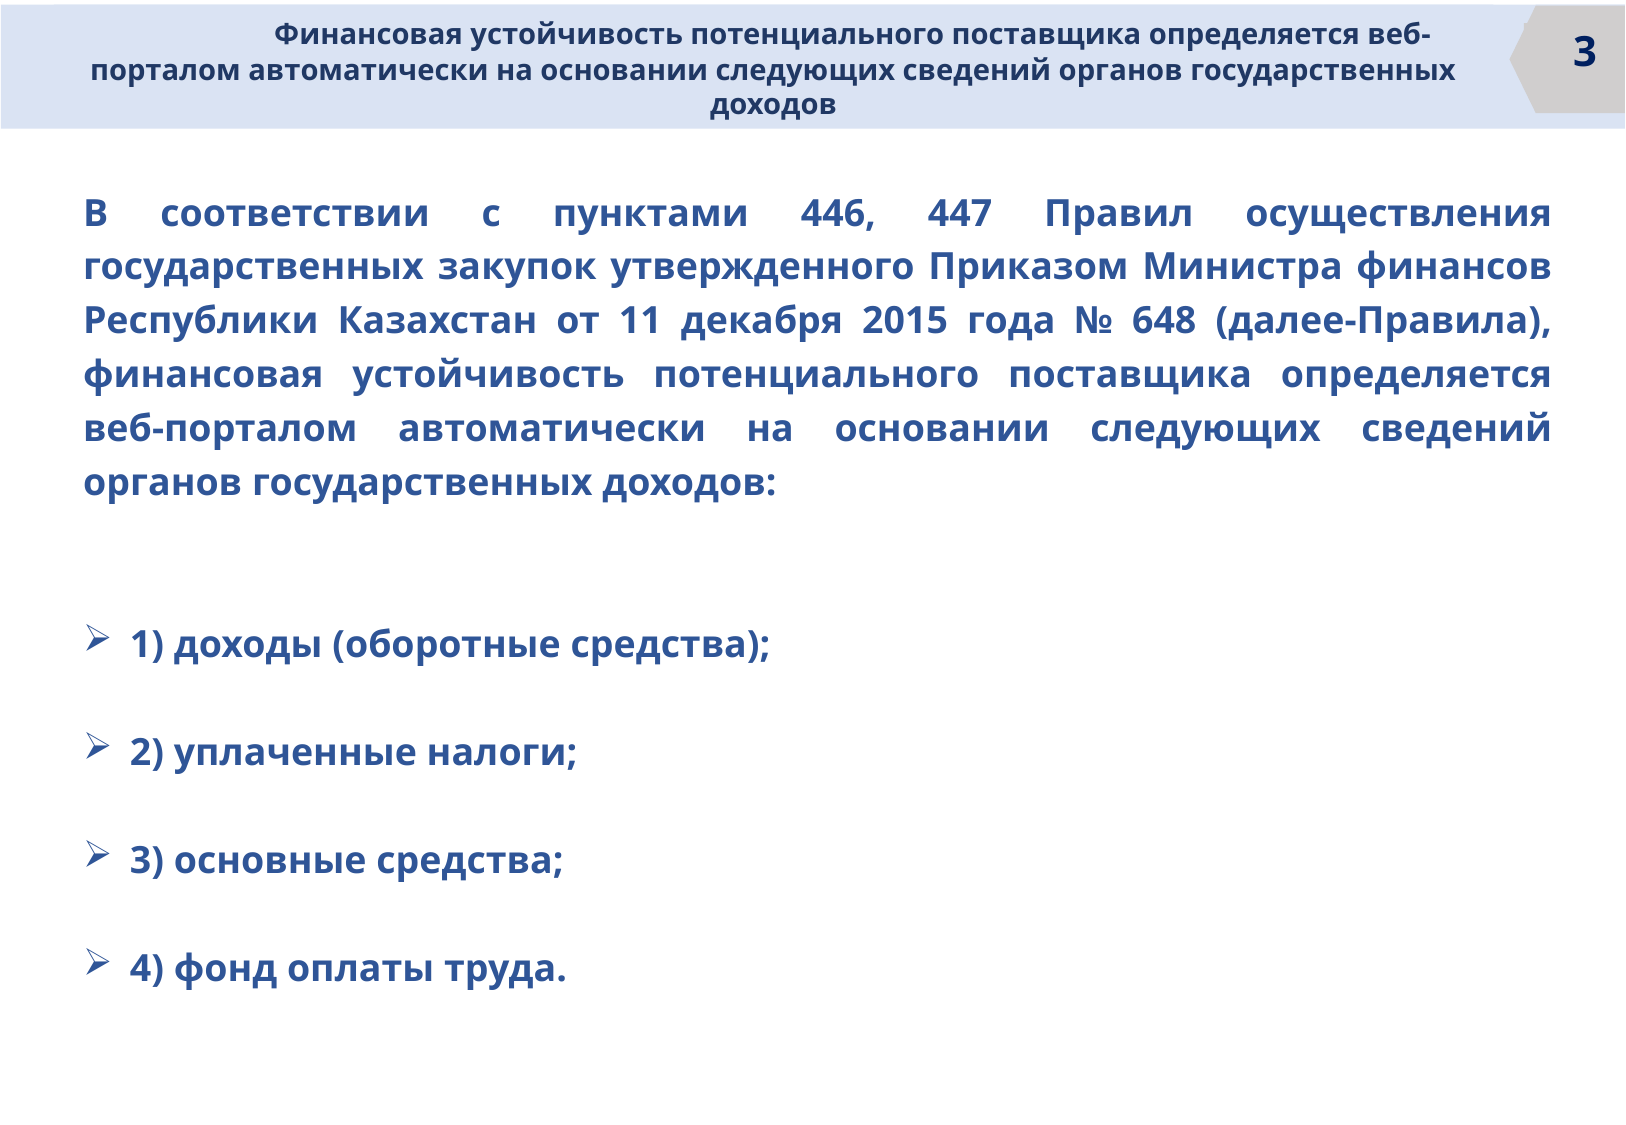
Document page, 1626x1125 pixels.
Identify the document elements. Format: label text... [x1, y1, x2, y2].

text_box В соответствии с пунктами 446, 447 Правил осуществления государственных закупок утвержденного Приказом Министра финансов Республики Казахстан от 11 декабря 2015 года № 648 (далее-Правила), финансовая устойчивость потенциального поставщика определяется веб-порталом автоматически на основании следующих сведений органов государственных доходов: 1) доходы (оборотные средства); 2) уплаченные налоги; 3) основные средства; 4) фонд оплаты труда. [68, 172, 1568, 1045]
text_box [0, 4, 1625, 129]
